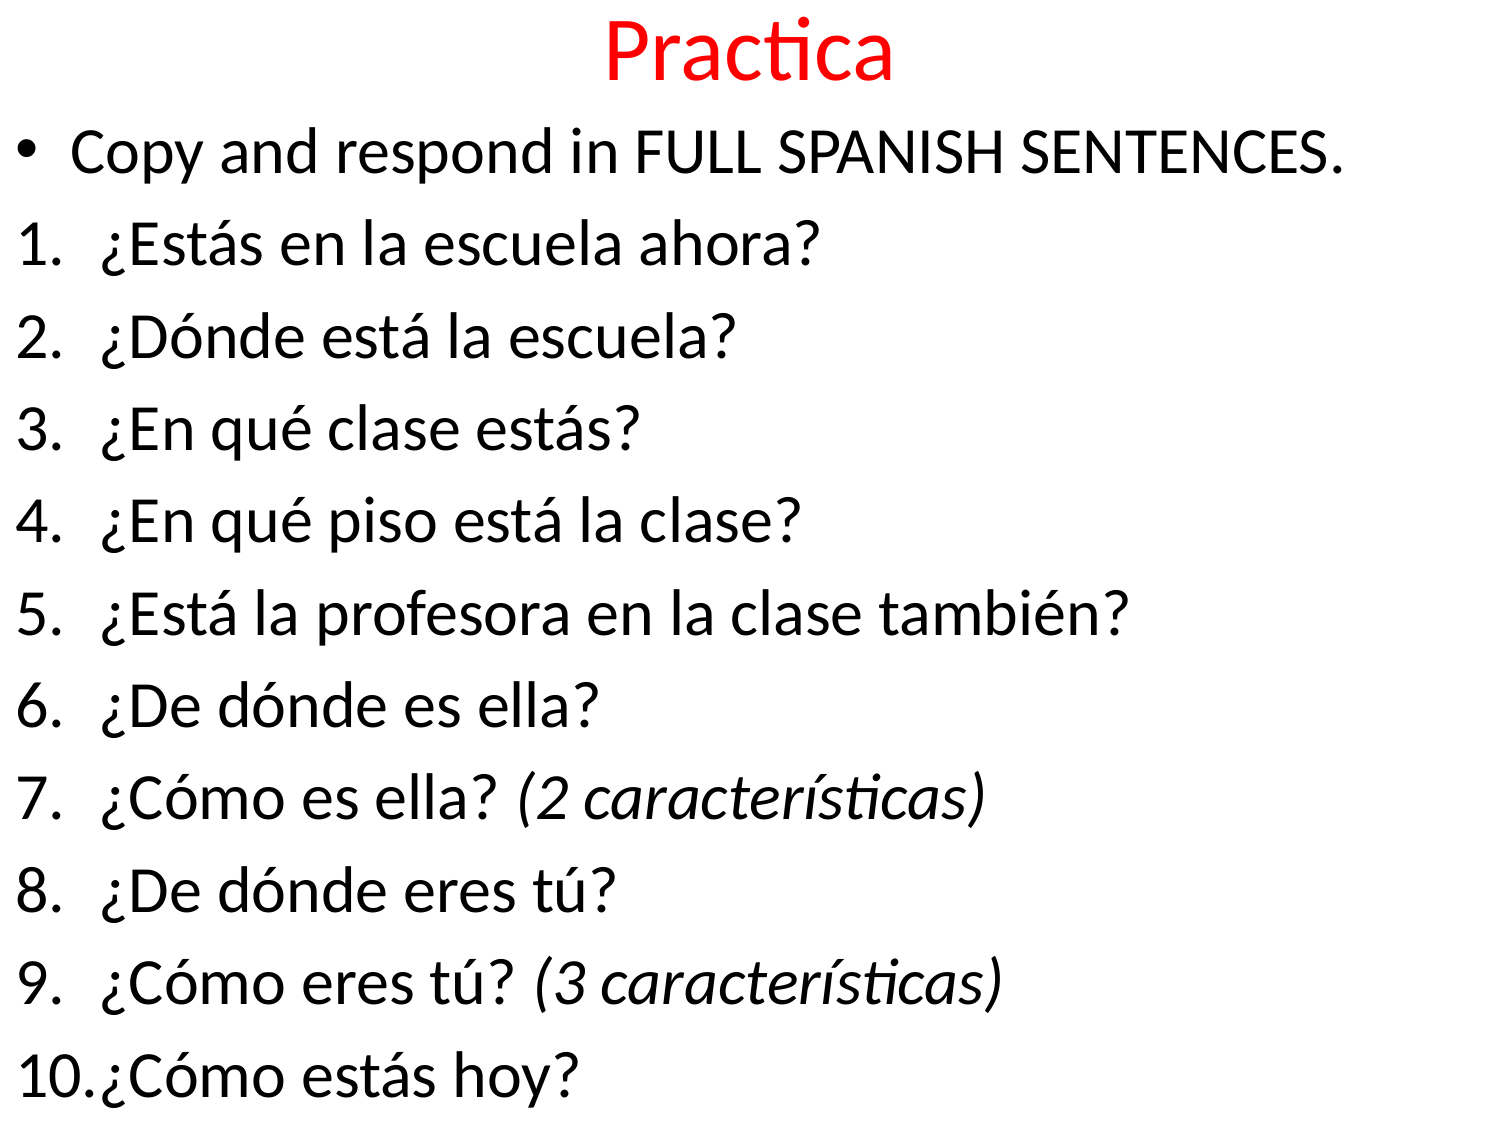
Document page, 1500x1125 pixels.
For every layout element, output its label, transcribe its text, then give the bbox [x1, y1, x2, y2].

title Practica [75, 0, 1425, 99]
list Copy and respond in FULL SPANISH SENTENCES. ¿Estás en la escuela ahora? ¿Dónde está la escuela? ¿En qué clase estás? ¿En qué piso está la clase? ¿Está la profesora en la clase también? ¿De dónde es ella? ¿Cómo es ella? (2 características) ¿De dónde eres tú? ¿Cómo eres tú? (3 características) ¿Cómo estás hoy? [0, 99, 1500, 1125]
